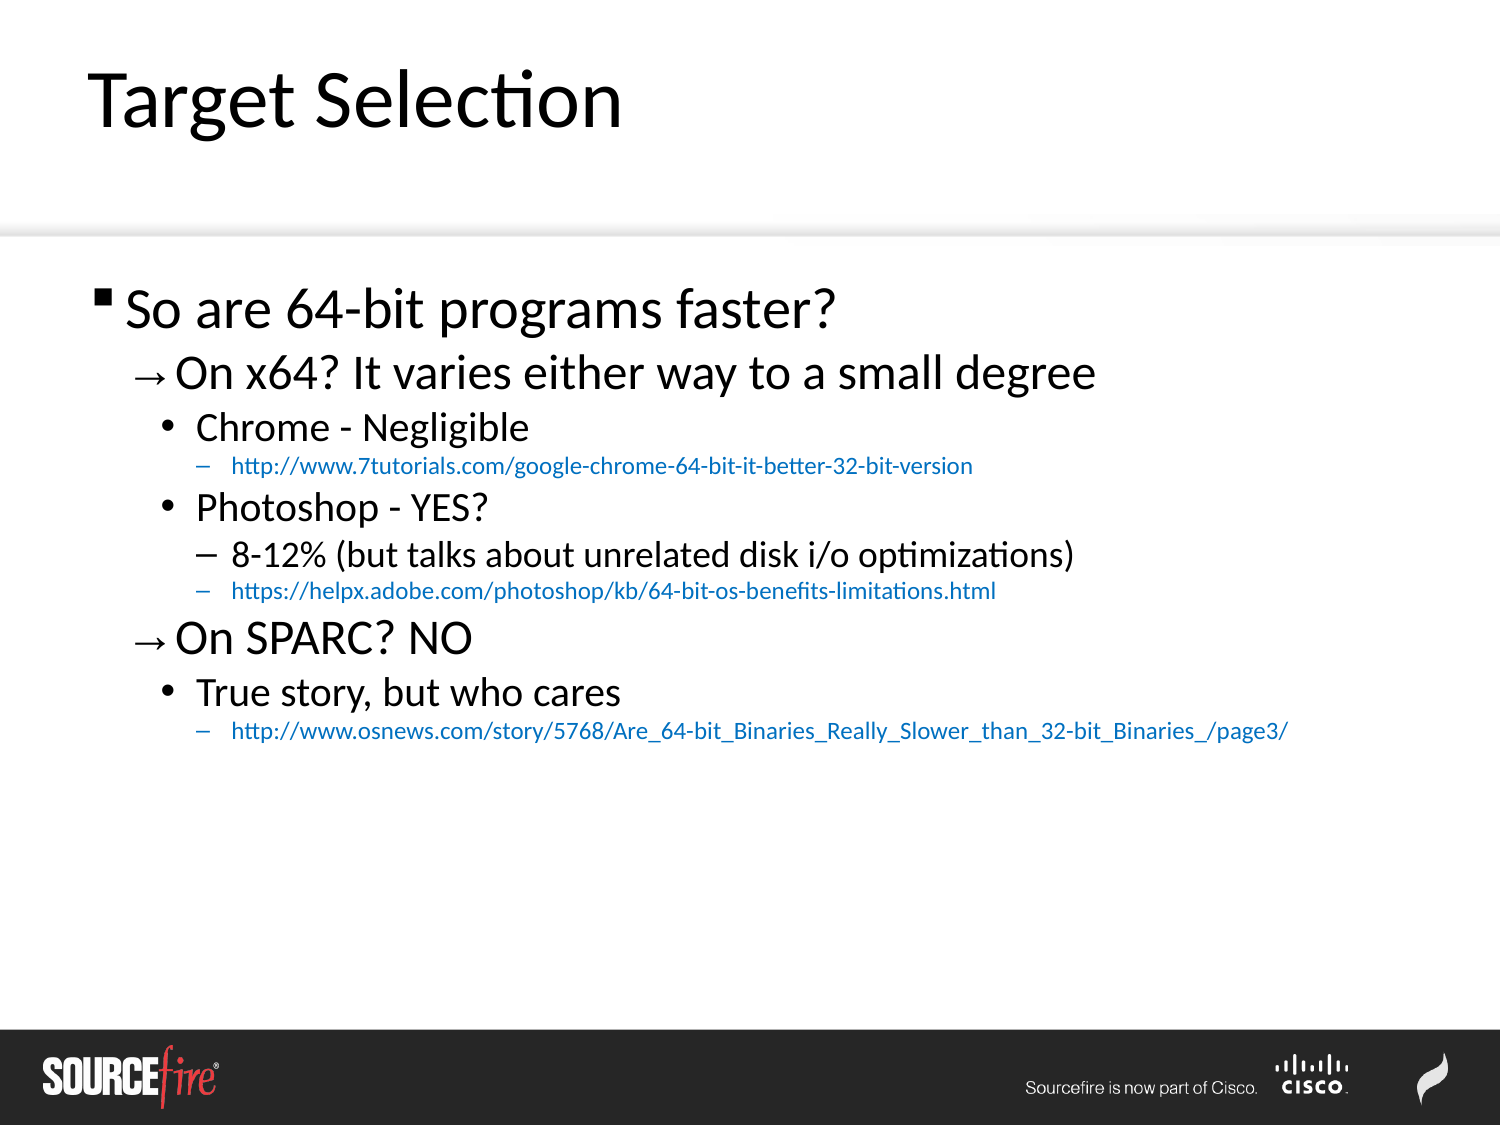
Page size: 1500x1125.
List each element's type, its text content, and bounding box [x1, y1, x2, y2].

picture [1417, 1051, 1448, 1106]
text_box So are 64-bit programs faster? On x64? It varies either way to a small degree Chrome - Negligible http://www.7tutorials.com/google-chrome-64-bit-it-better-32-bit-version Photoshop - YES? 8-12% (but talks about unrelated disk i/o optimizations) https://helpx.adobe.com/photoshop/kb/64-bit-os-benefits-limitations.html On SPARC? NO True story, but who cares http://www.osnews.com/story/5768/Are_64-bit_Binaries_Really_Slower_than_32-bit_Binaries_/page3/ [75, 262, 1425, 1005]
picture [1026, 1054, 1348, 1097]
picture [43, 1045, 219, 1109]
picture [0, 214, 1500, 246]
text_box Target Selection [72, 51, 1423, 215]
